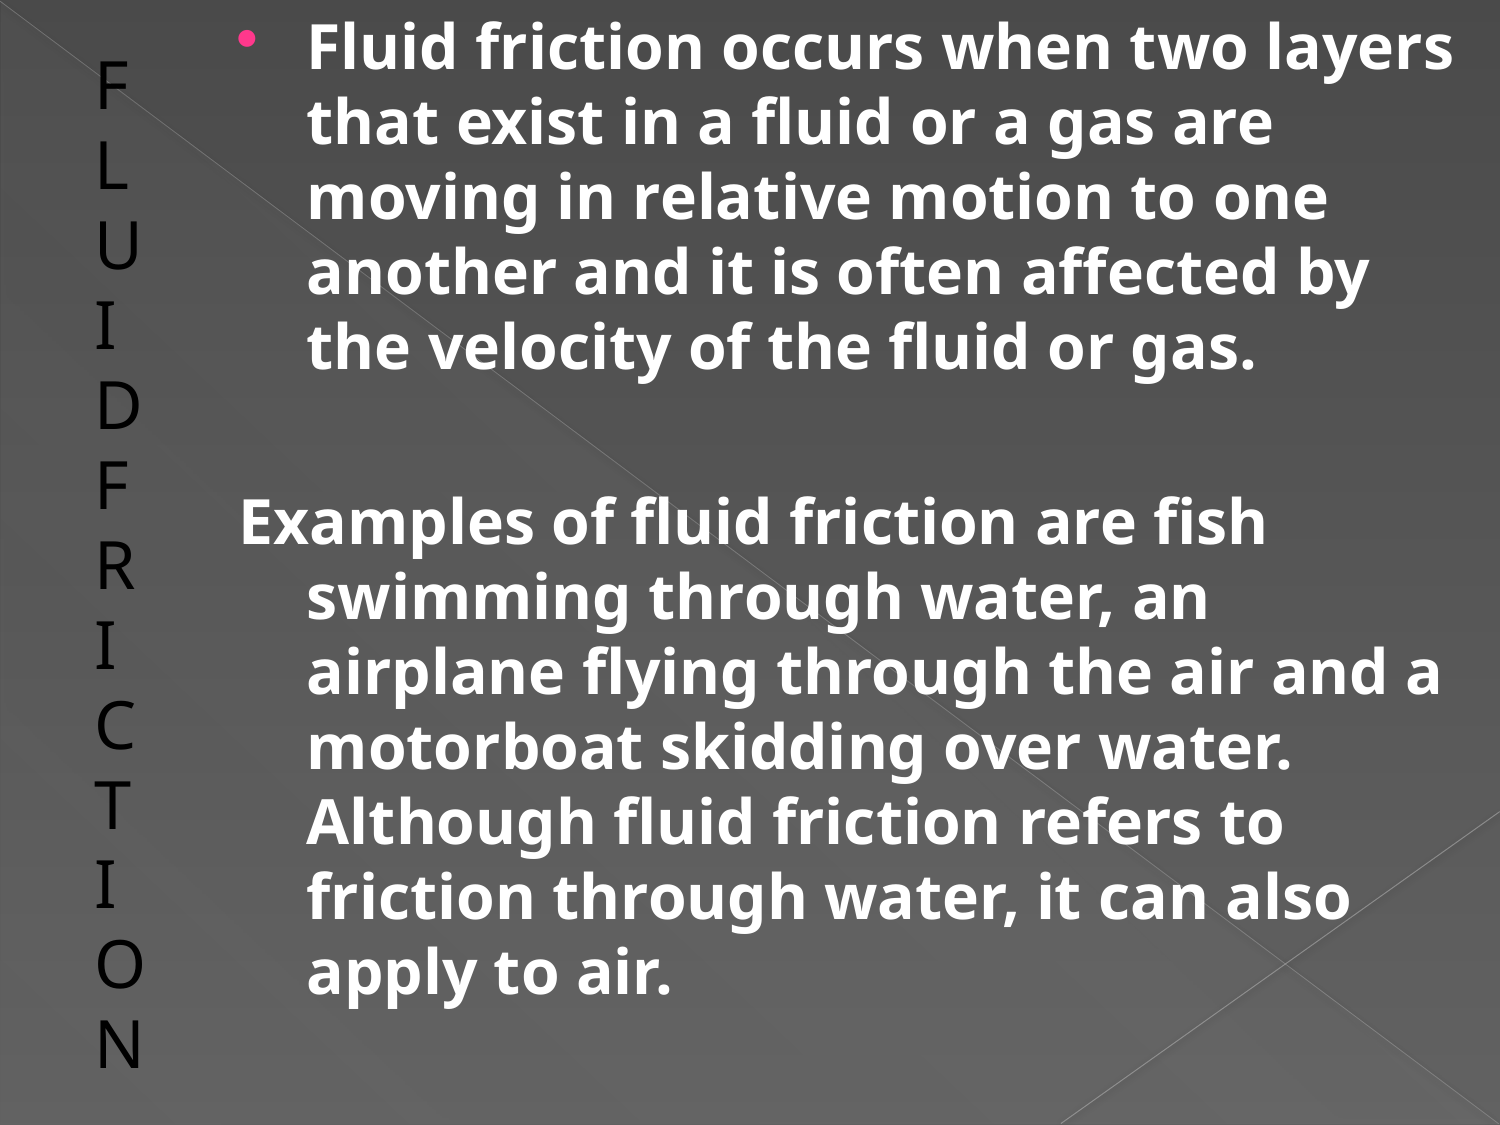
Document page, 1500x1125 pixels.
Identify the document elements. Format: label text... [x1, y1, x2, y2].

list Fluid friction occurs when two layers that exist in a fluid or a gas are moving in relative motion to one another and it is often affected by the velocity of the fluid or gas. Examples of fluid friction are fish swimming through water, an airplane flying through the air and a motorboat skidding over water. Although fluid friction refers to friction through water, it can also apply to air. [212, 0, 1500, 1125]
title FLUID FRICTION [0, 0, 163, 1125]
